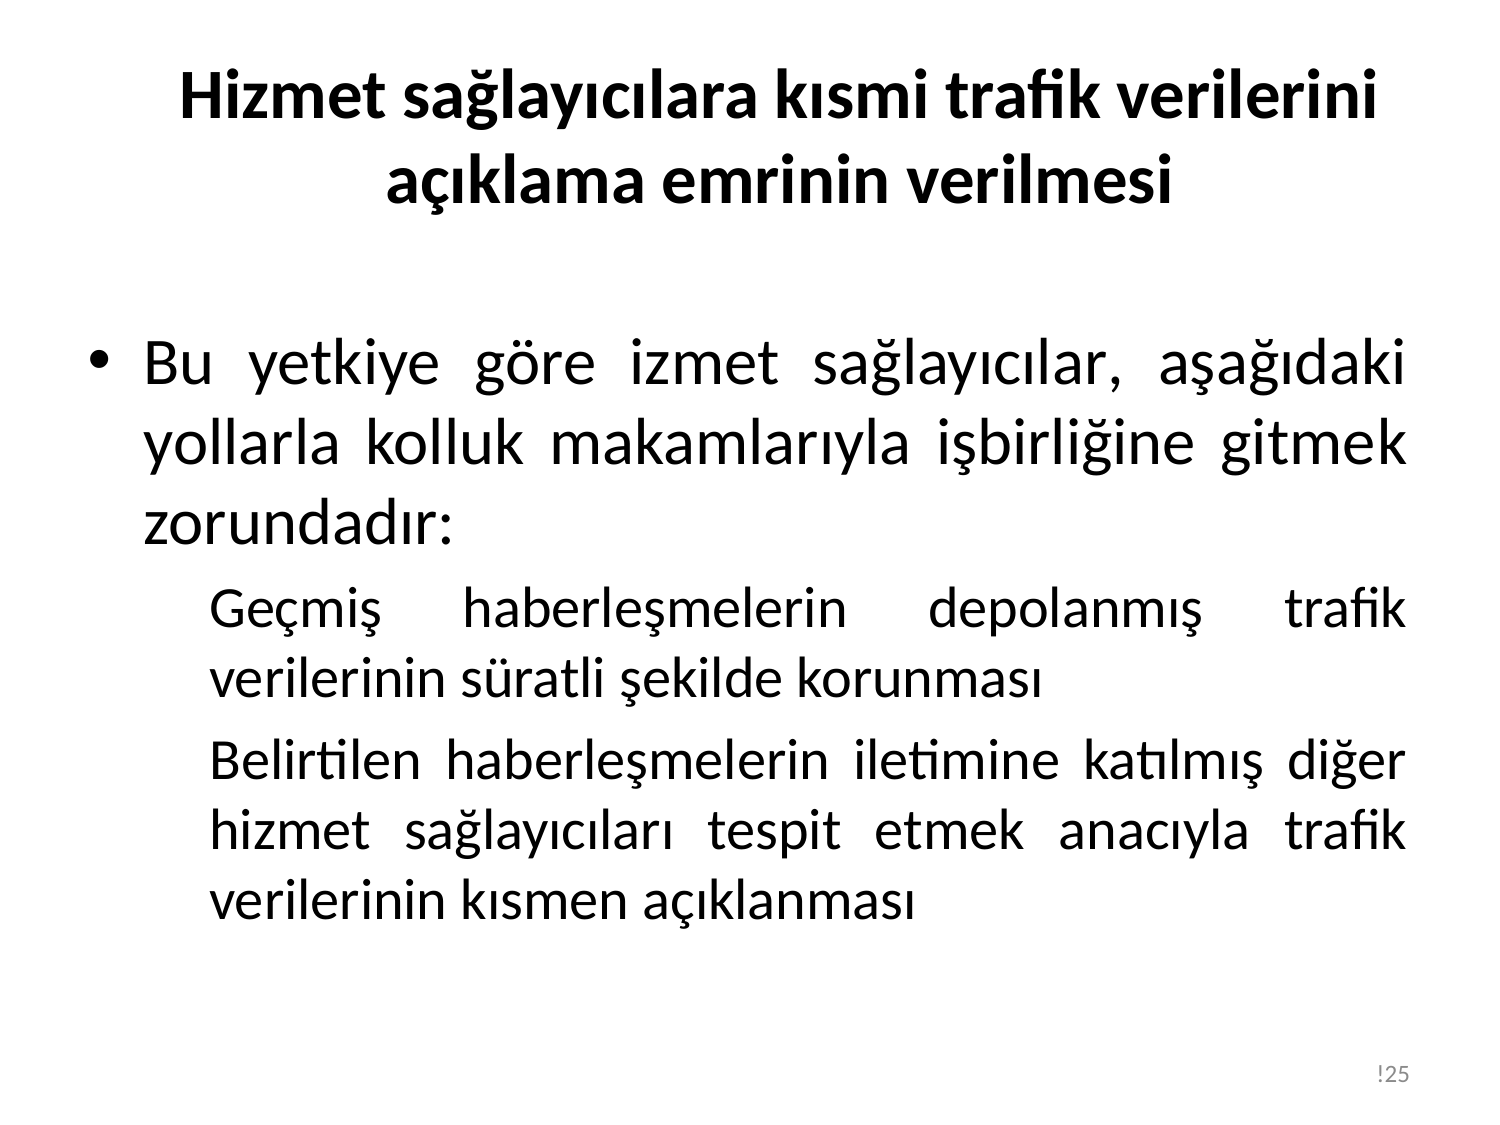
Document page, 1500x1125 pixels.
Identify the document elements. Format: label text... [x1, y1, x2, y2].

title Hizmet sağlayıcılara kısmi trafik verilerini açıklama emrinin verilmesi [75, 40, 1486, 219]
list Bu yetkiye göre izmet sağlayıcılar, aşağıdaki yollarla kolluk makamlarıyla işbirliğine gitmek zorundadır: Geçmiş haberleşmelerin depolanmış trafik verilerinin süratli şekilde korunması Belirtilen haberleşmelerin iletimine katılmış diğer hizmet sağlayıcıları tespit etmek anacıyla trafik verilerinin kısmen açıklanması [72, 310, 1423, 1024]
slide_number !25 [1074, 1042, 1425, 1103]
